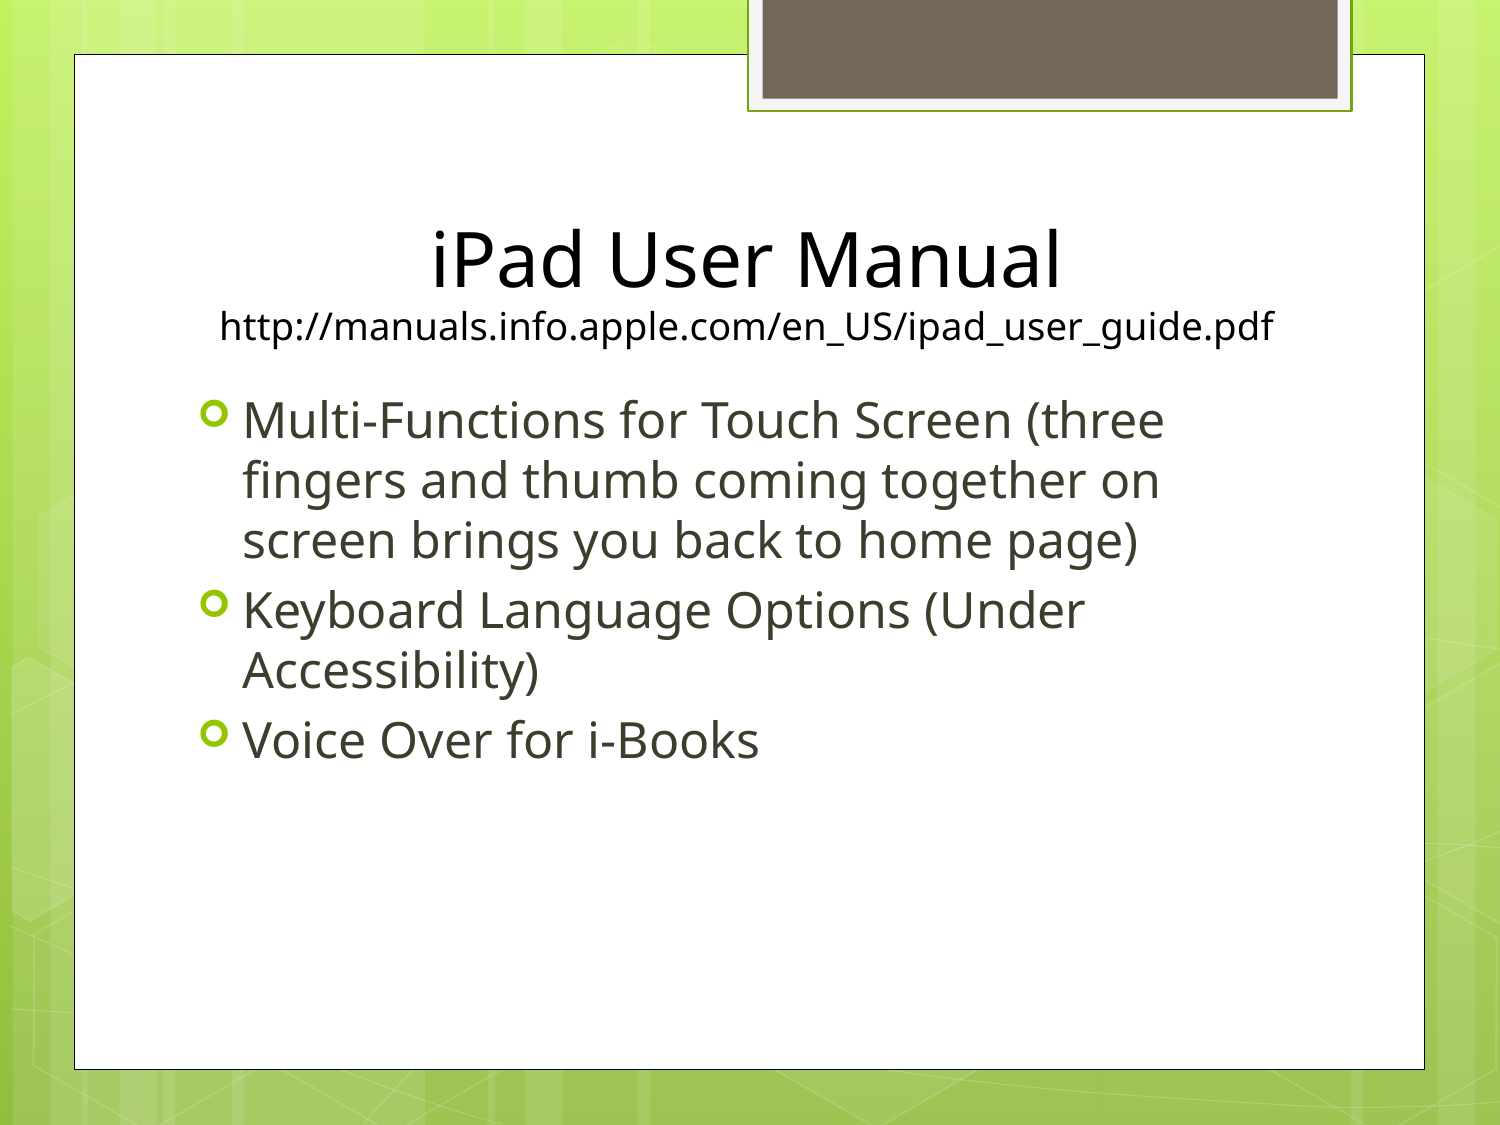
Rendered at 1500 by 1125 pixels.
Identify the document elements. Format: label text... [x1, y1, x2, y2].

title iPad User Manual http://manuals.info.apple.com/en_US/ipad_user_guide.pdf [171, 168, 1324, 357]
list Multi-Functions for Touch Screen (three fingers and thumb coming together on screen brings you back to home page) Keyboard Language Options (Under Accessibility) Voice Over for i-Books [171, 381, 1283, 957]
